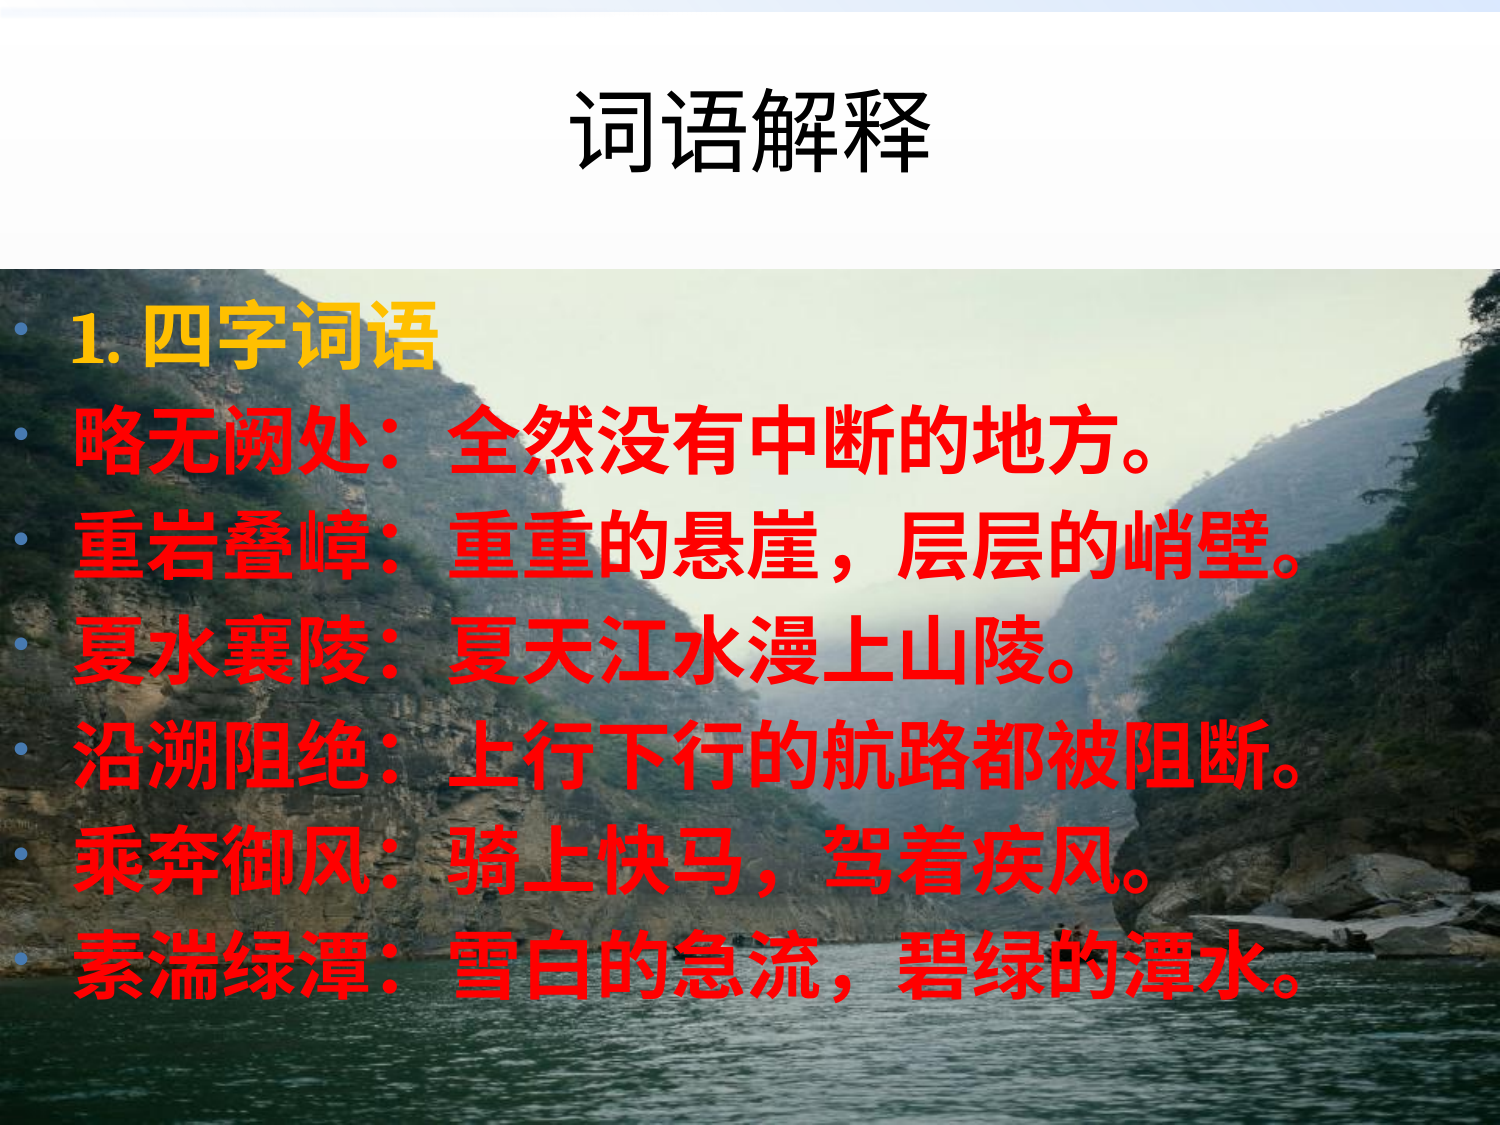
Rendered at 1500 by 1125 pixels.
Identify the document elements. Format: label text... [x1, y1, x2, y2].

title 词语解释 [75, 0, 1425, 258]
picture [0, 268, 1500, 1125]
